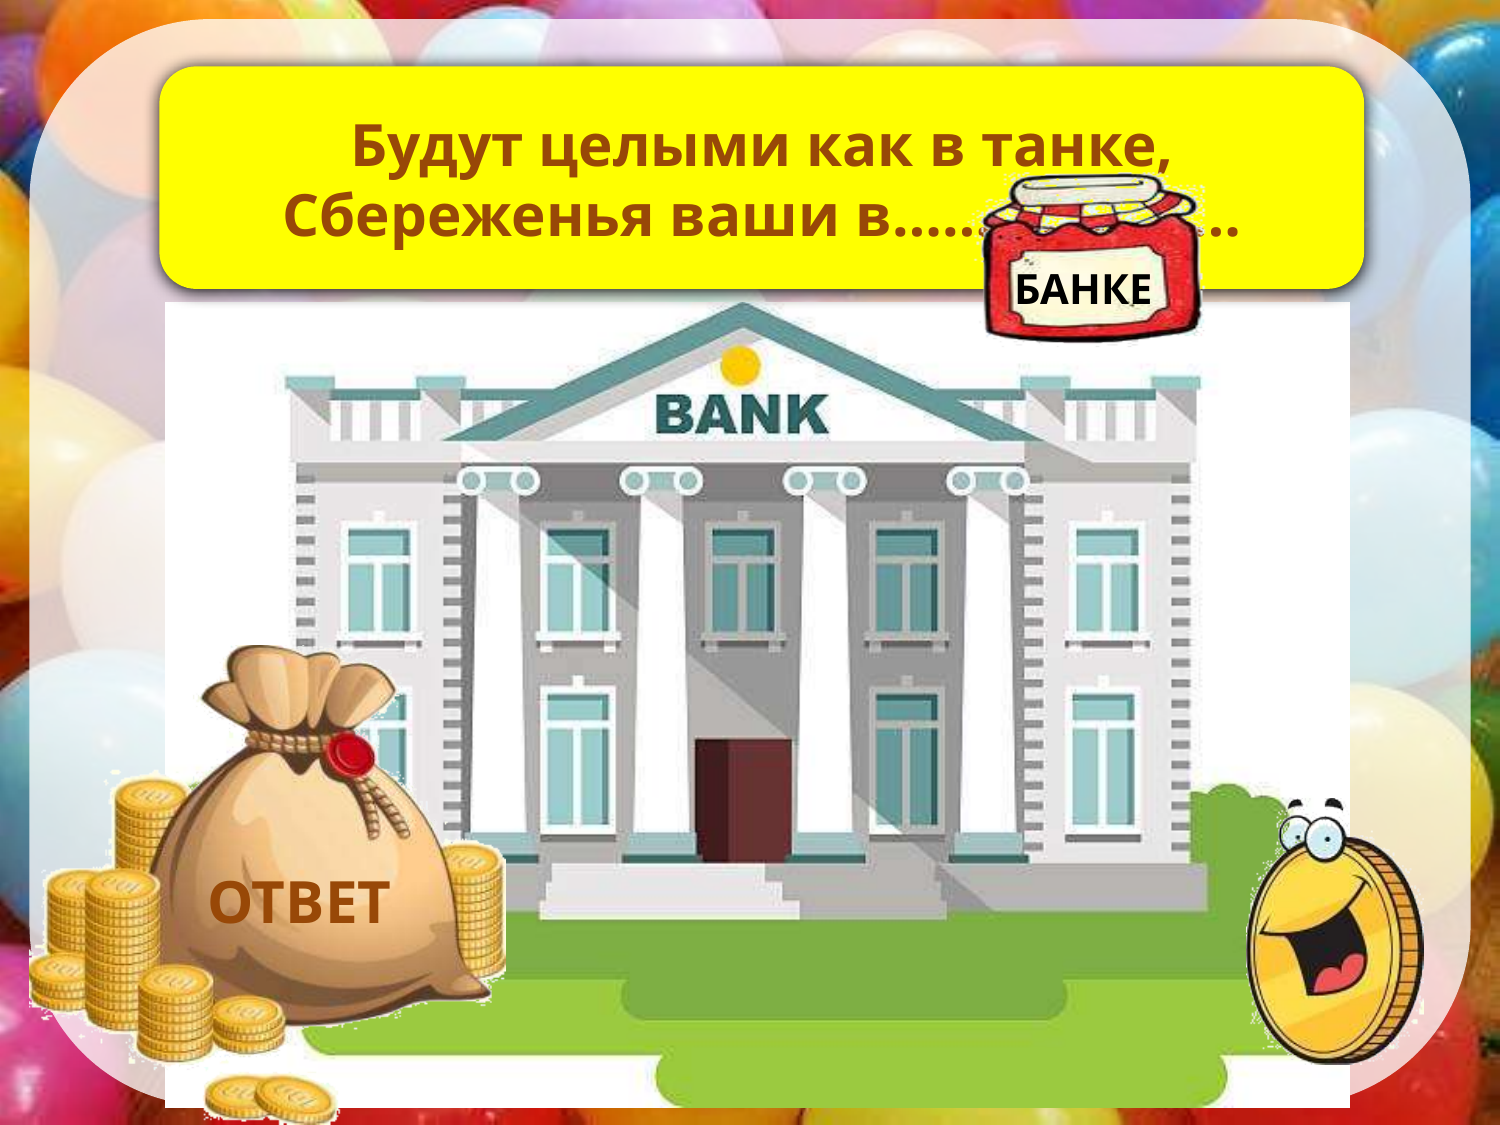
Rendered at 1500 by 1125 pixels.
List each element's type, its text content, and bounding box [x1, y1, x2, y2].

picture [0, 0, 1500, 1125]
text_box Будут целыми как в танке, Сбереженья ваши в………………… [159, 66, 1365, 289]
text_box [950, 160, 1235, 357]
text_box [29, 644, 506, 1125]
